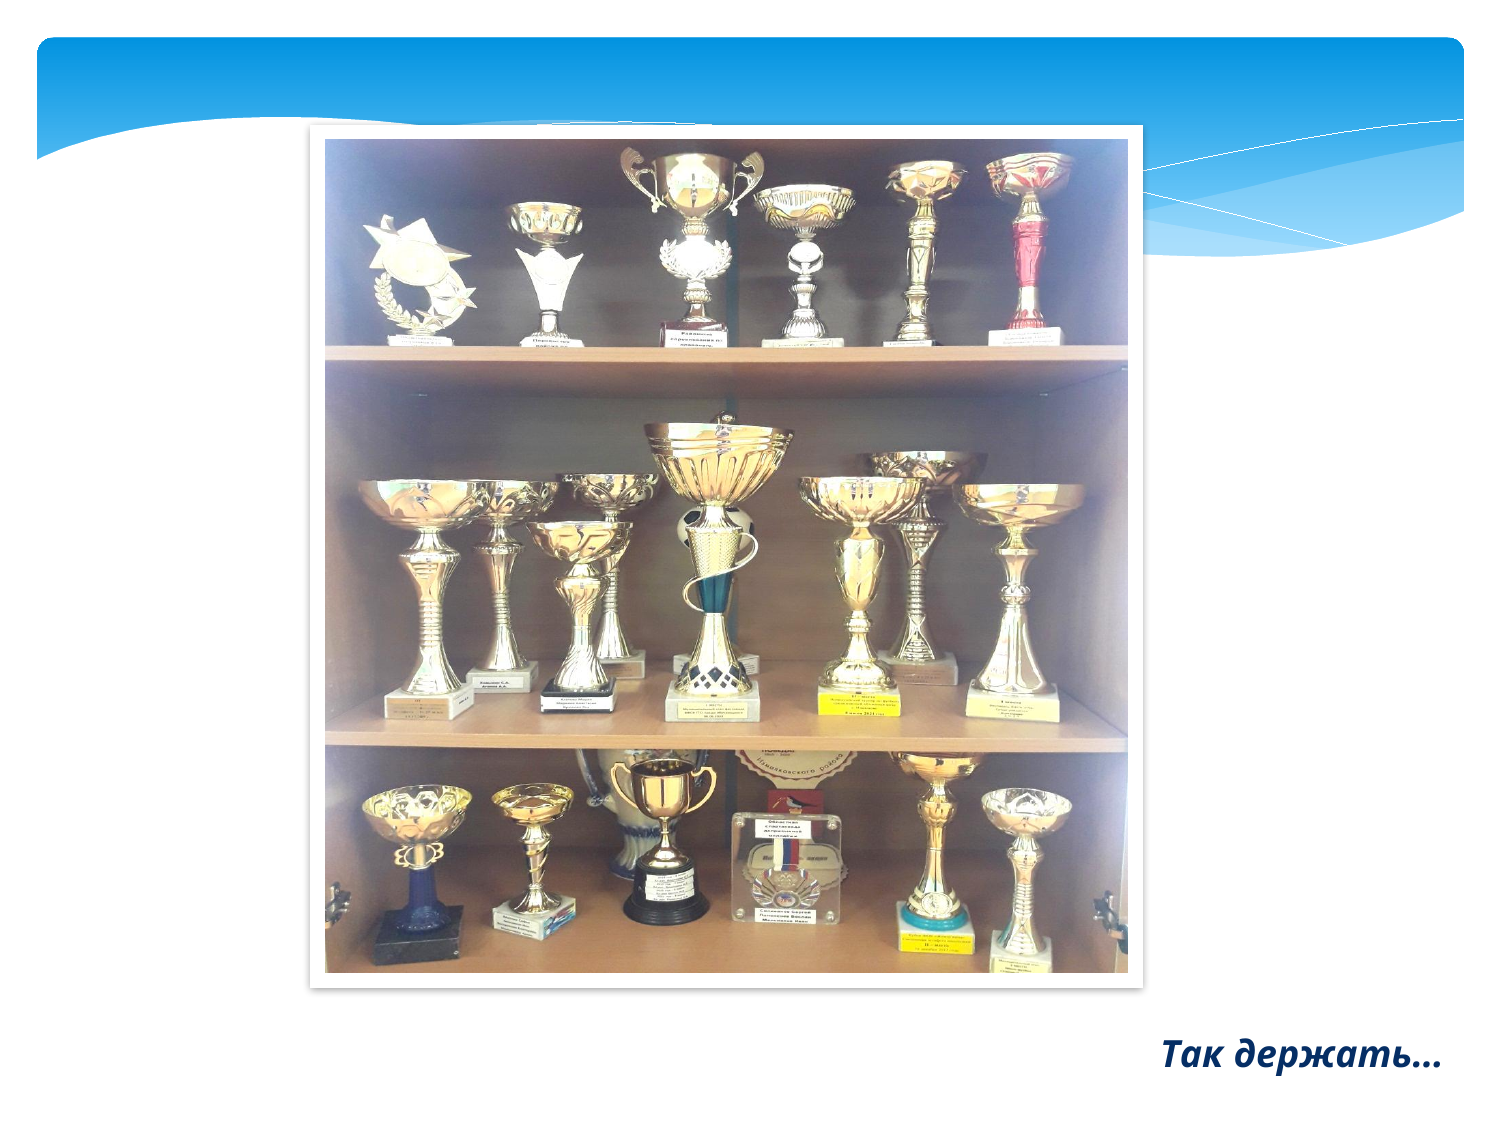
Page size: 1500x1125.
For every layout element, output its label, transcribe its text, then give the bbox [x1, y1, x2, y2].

picture [324, 138, 1129, 974]
text_box Так держать… [584, 1023, 1459, 1083]
